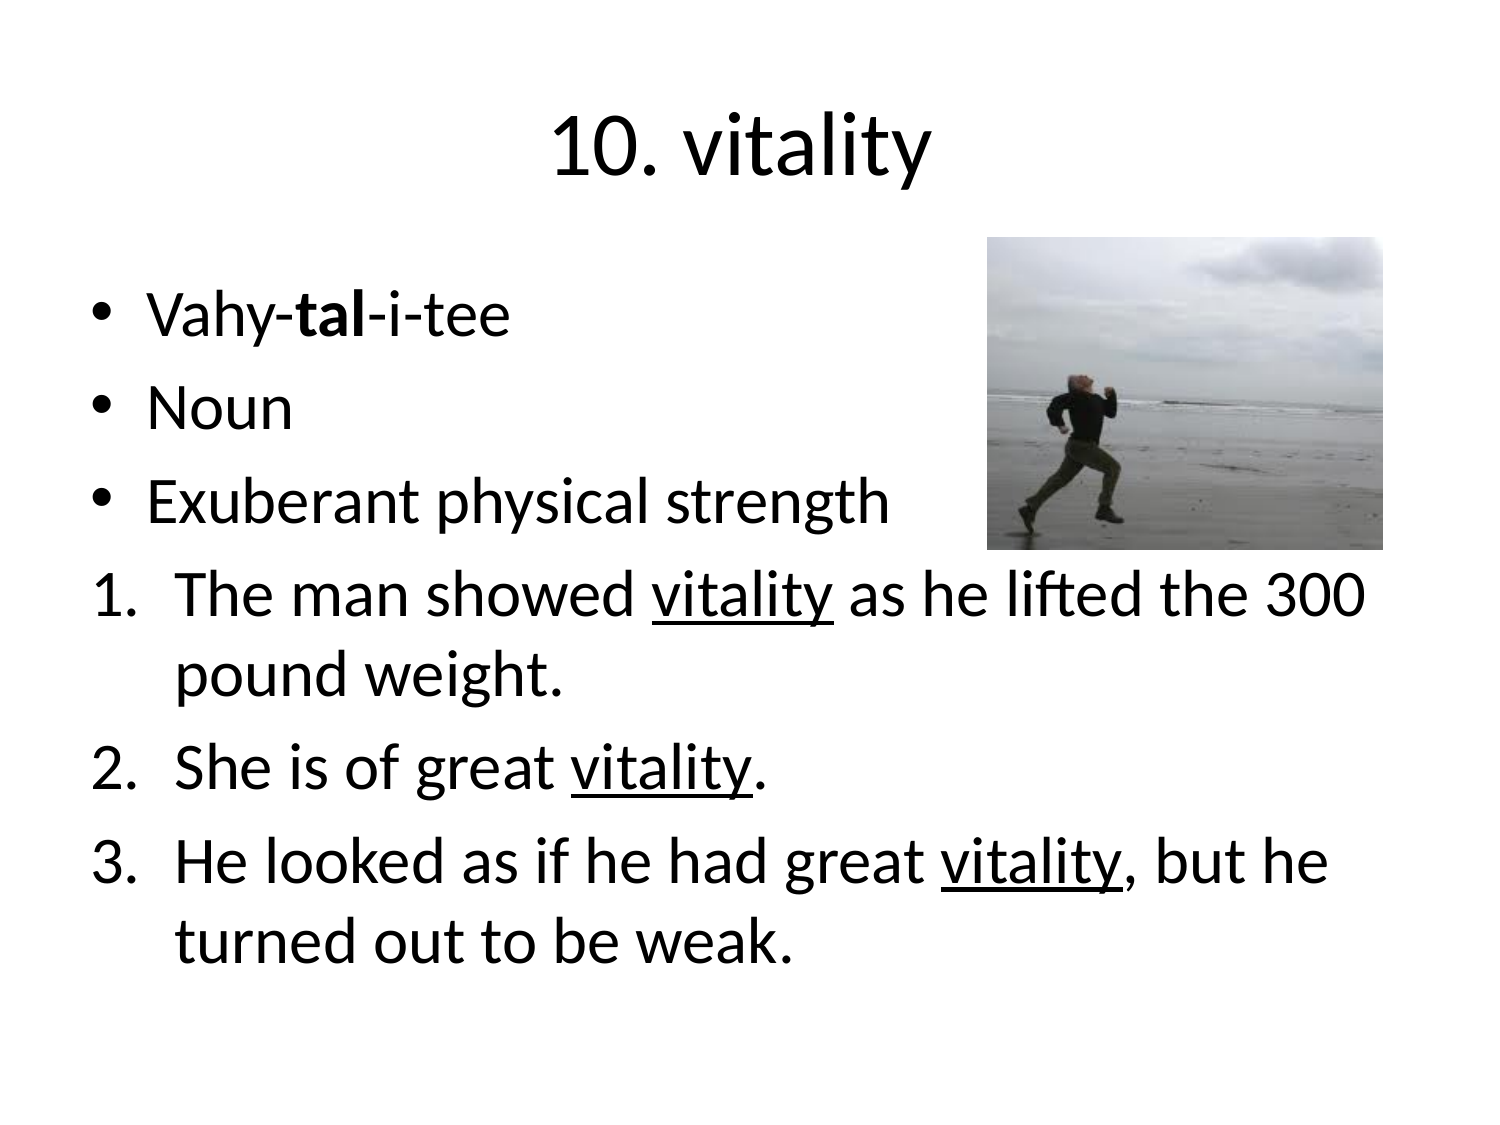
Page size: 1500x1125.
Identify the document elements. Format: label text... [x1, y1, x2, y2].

picture [987, 237, 1383, 551]
list Vahy-tal-i-tee Noun Exuberant physical strength The man showed vitality as he lifted the 300 pound weight. She is of great vitality. He looked as if he had great vitality, but he turned out to be weak. [75, 262, 1425, 1005]
title 10. vitality [75, 45, 1425, 233]
